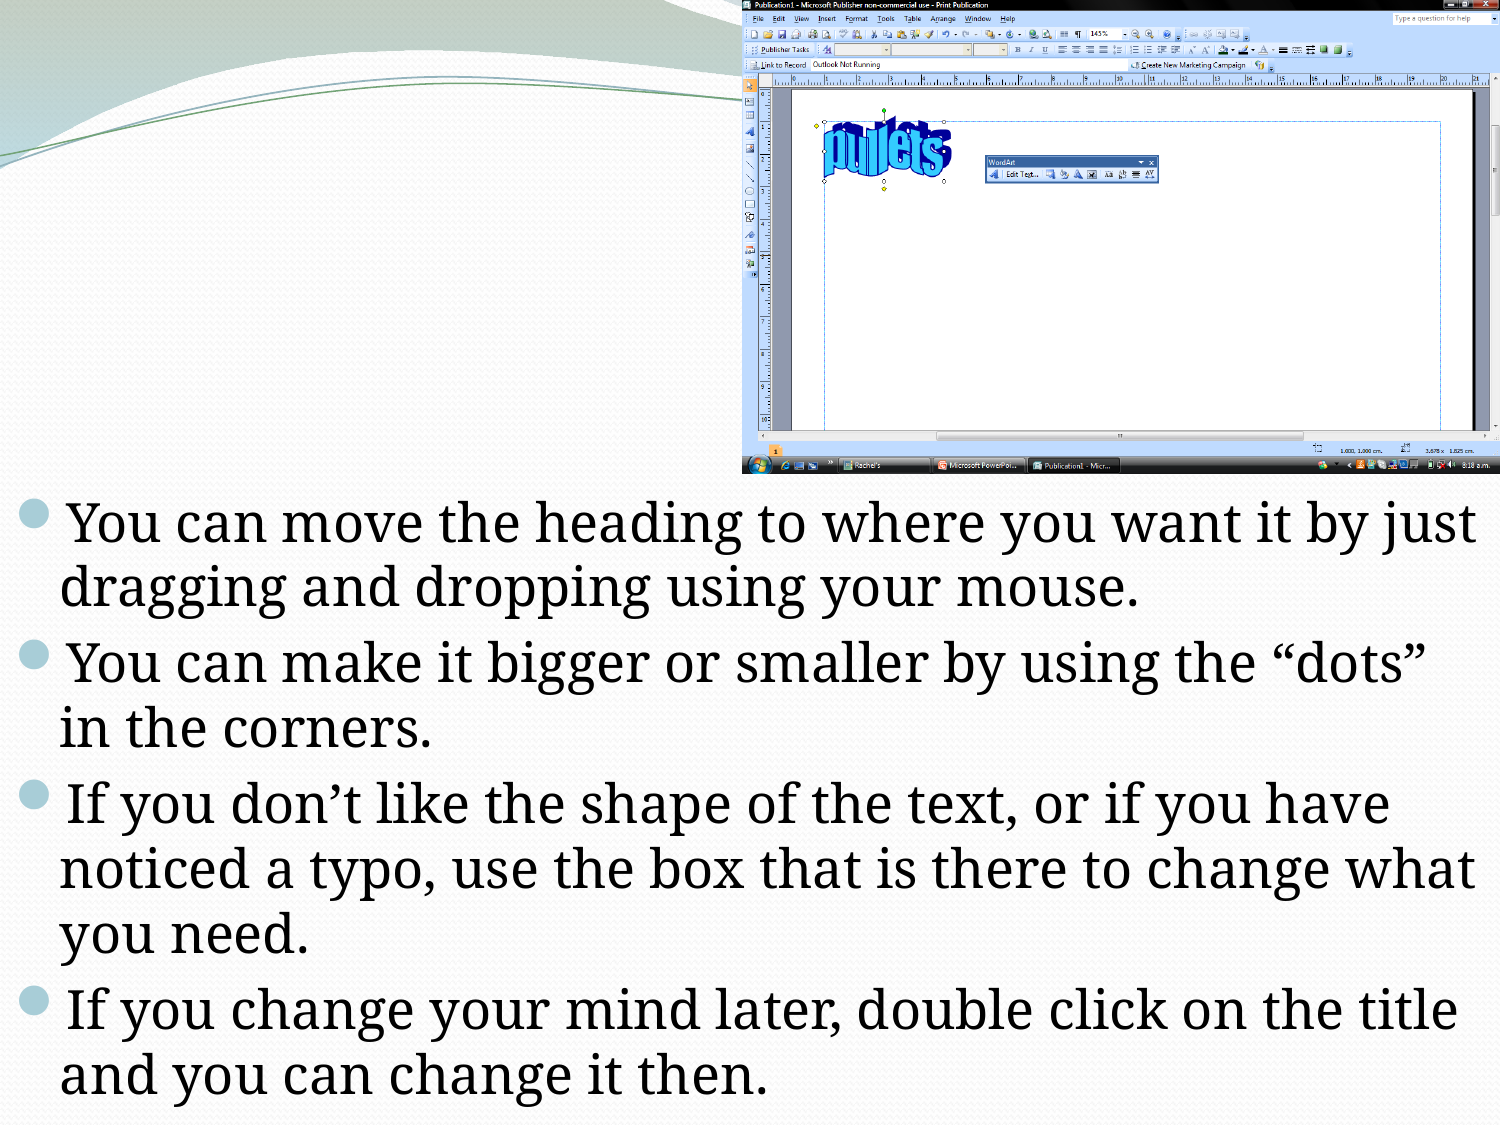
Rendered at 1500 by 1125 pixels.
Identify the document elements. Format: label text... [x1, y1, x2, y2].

picture [741, 0, 1500, 474]
list You can move the heading to where you want it by just dragging and dropping using your mouse. You can make it bigger or smaller by using the “dots” in the corners. If you don’t like the shape of the text, or if you have noticed a typo, use the box that is there to change what you need. If you change your mind later, double click on the title and you can change it then. [0, 480, 1500, 1125]
